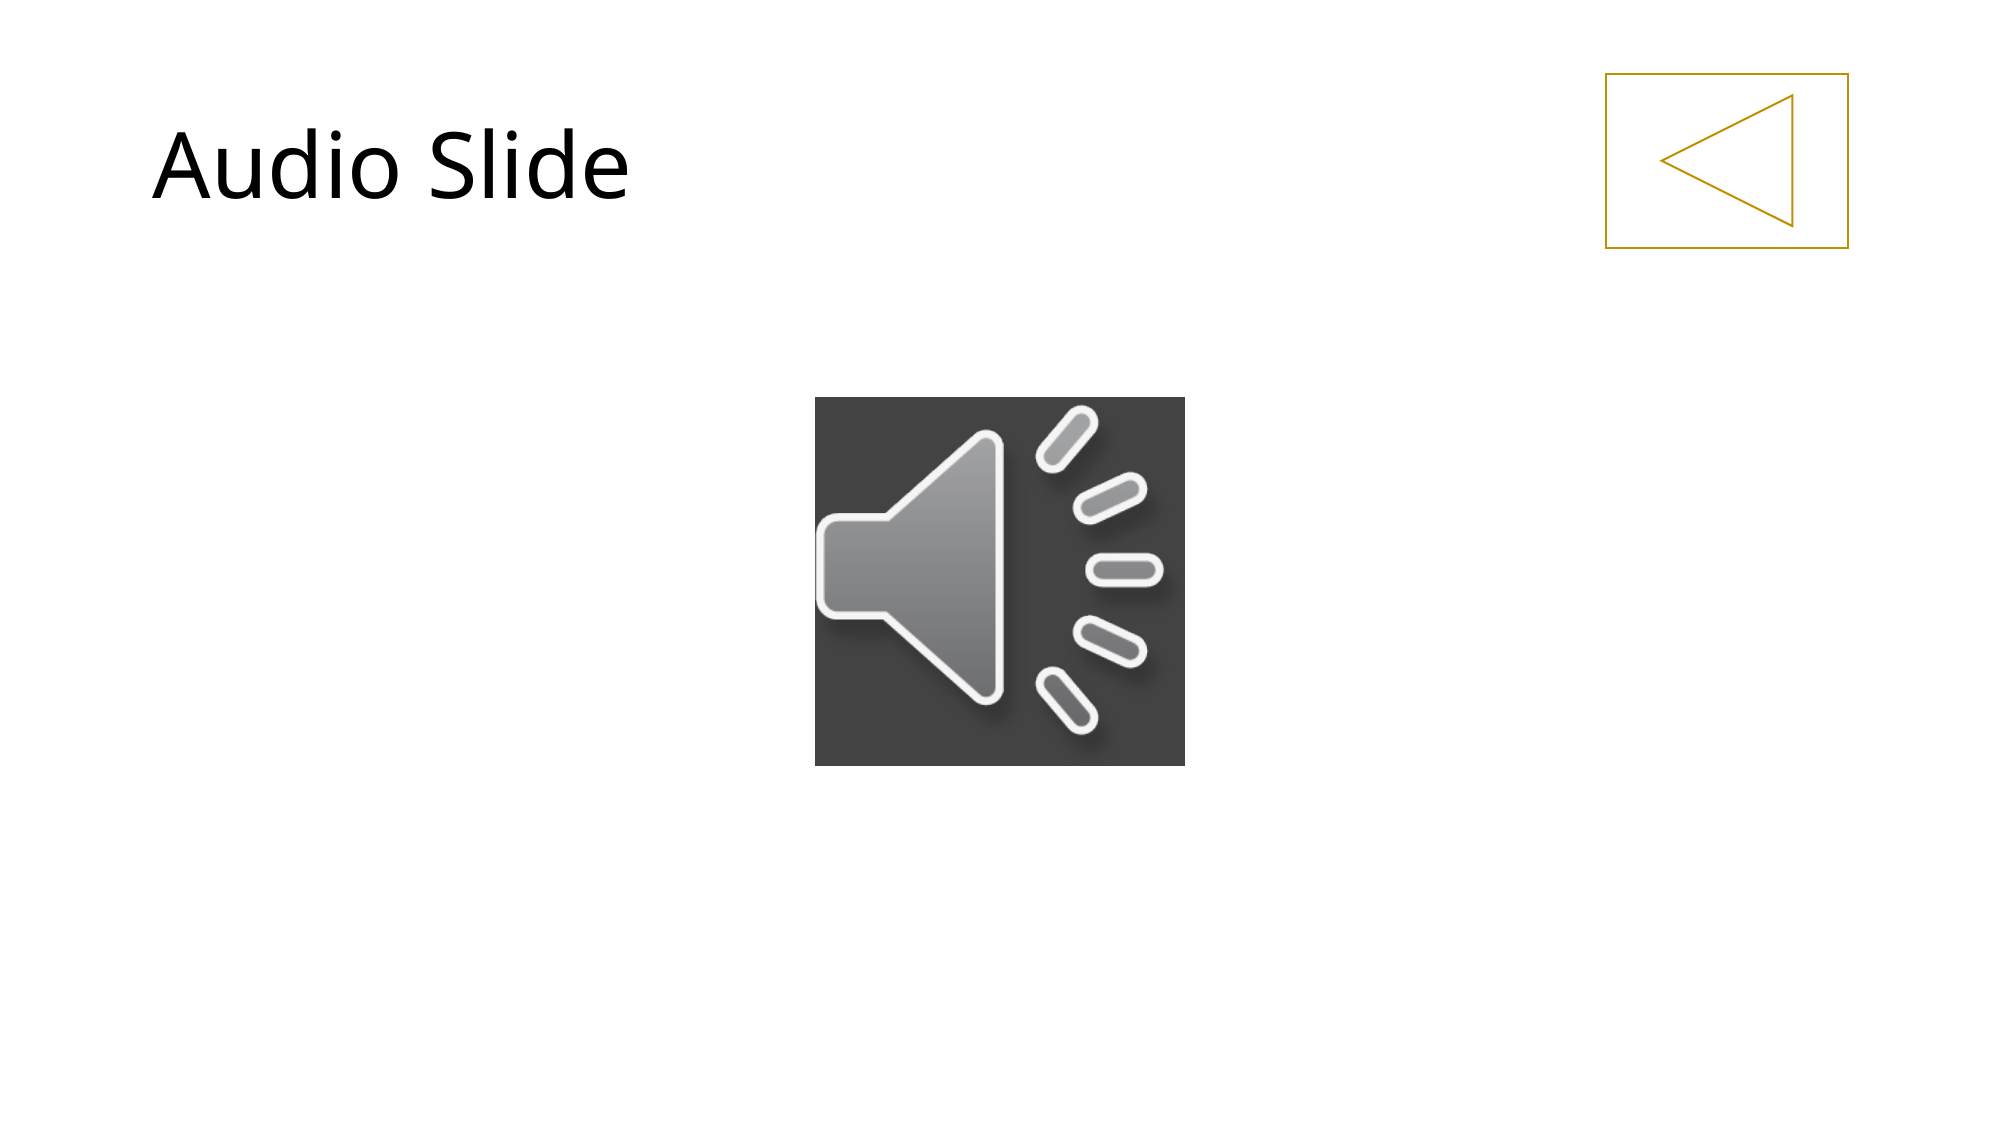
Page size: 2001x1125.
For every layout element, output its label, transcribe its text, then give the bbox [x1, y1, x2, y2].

text_box [1605, 73, 1849, 249]
picture [814, 395, 1186, 767]
title Audio Slide [137, 59, 1863, 278]
